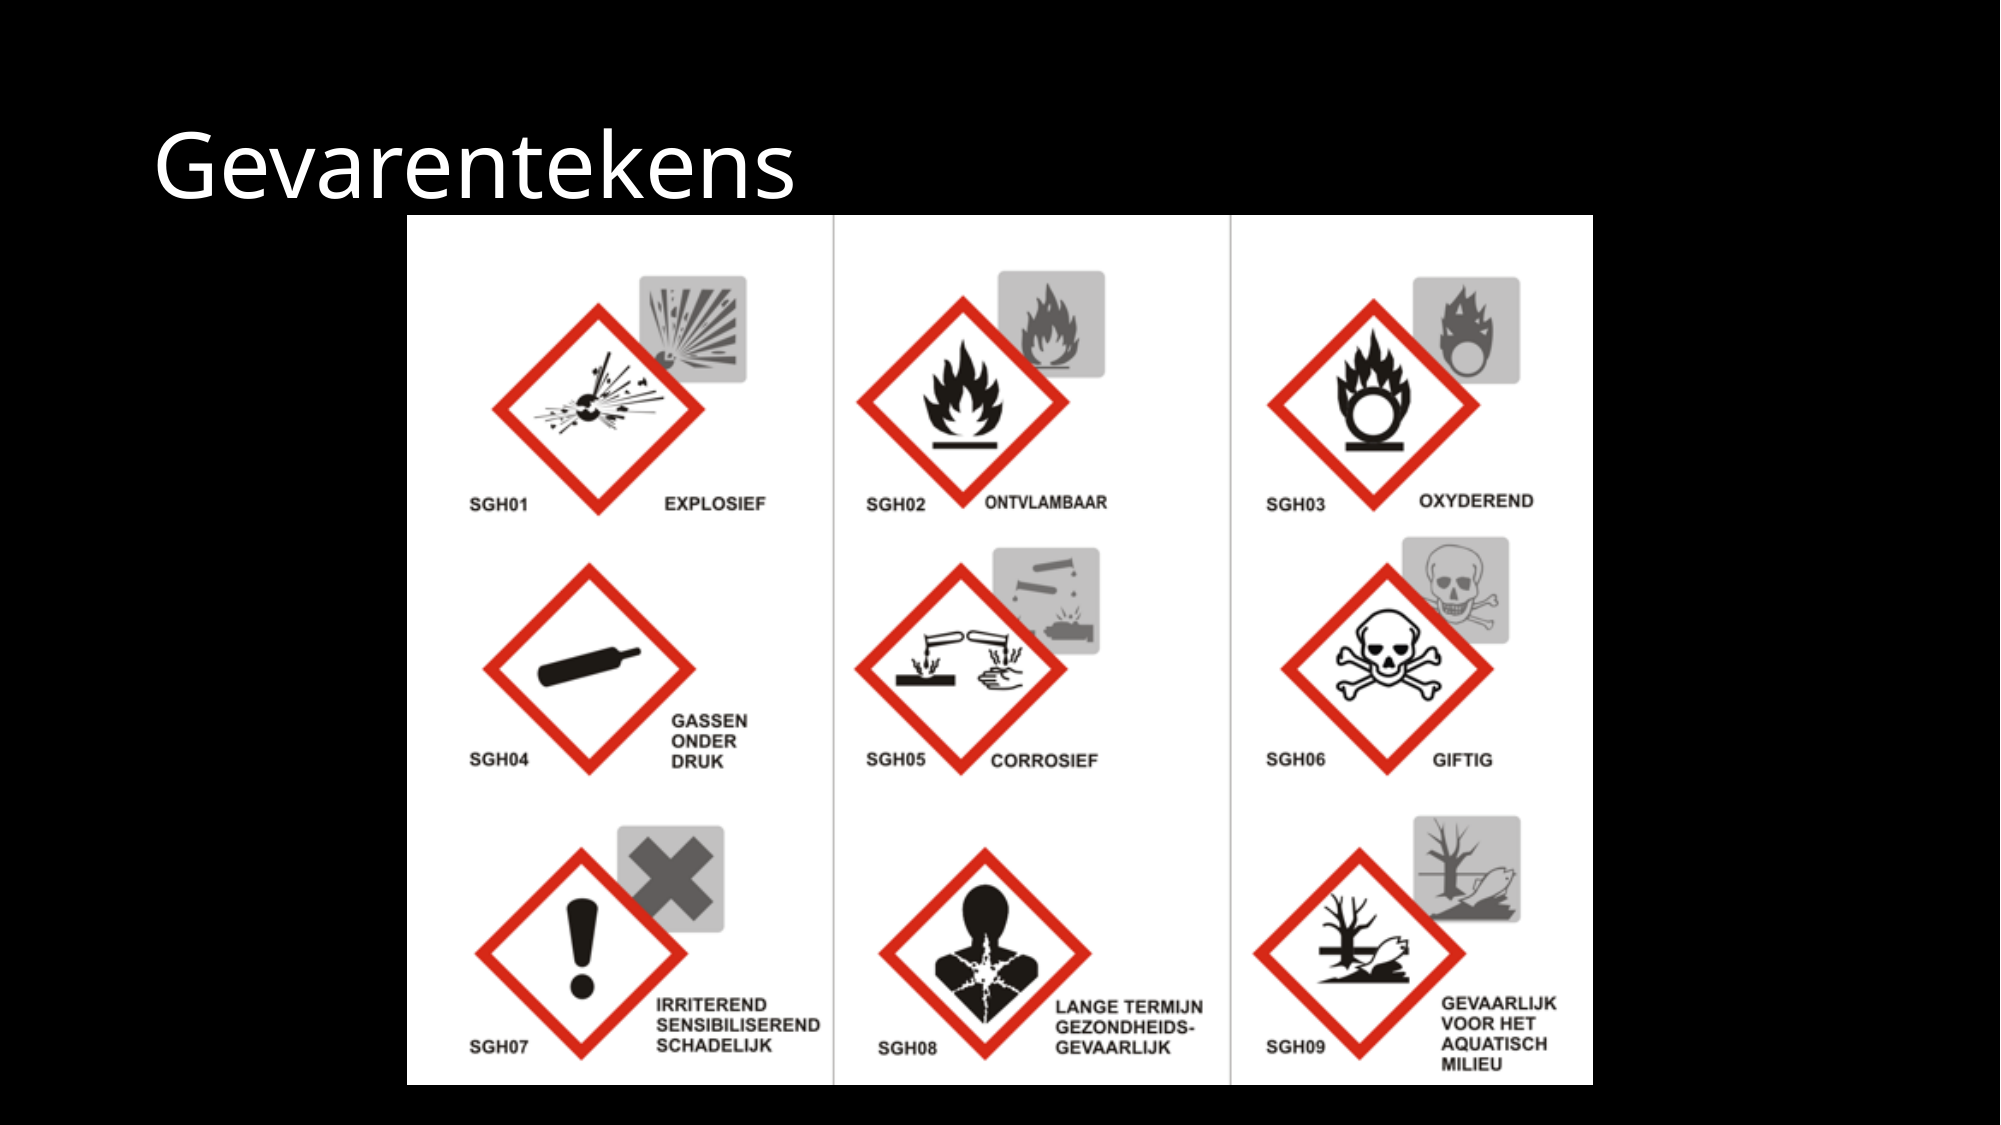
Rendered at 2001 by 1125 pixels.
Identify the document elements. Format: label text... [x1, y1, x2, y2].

title Gevarentekens [137, 59, 1863, 278]
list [407, 214, 1593, 1085]
